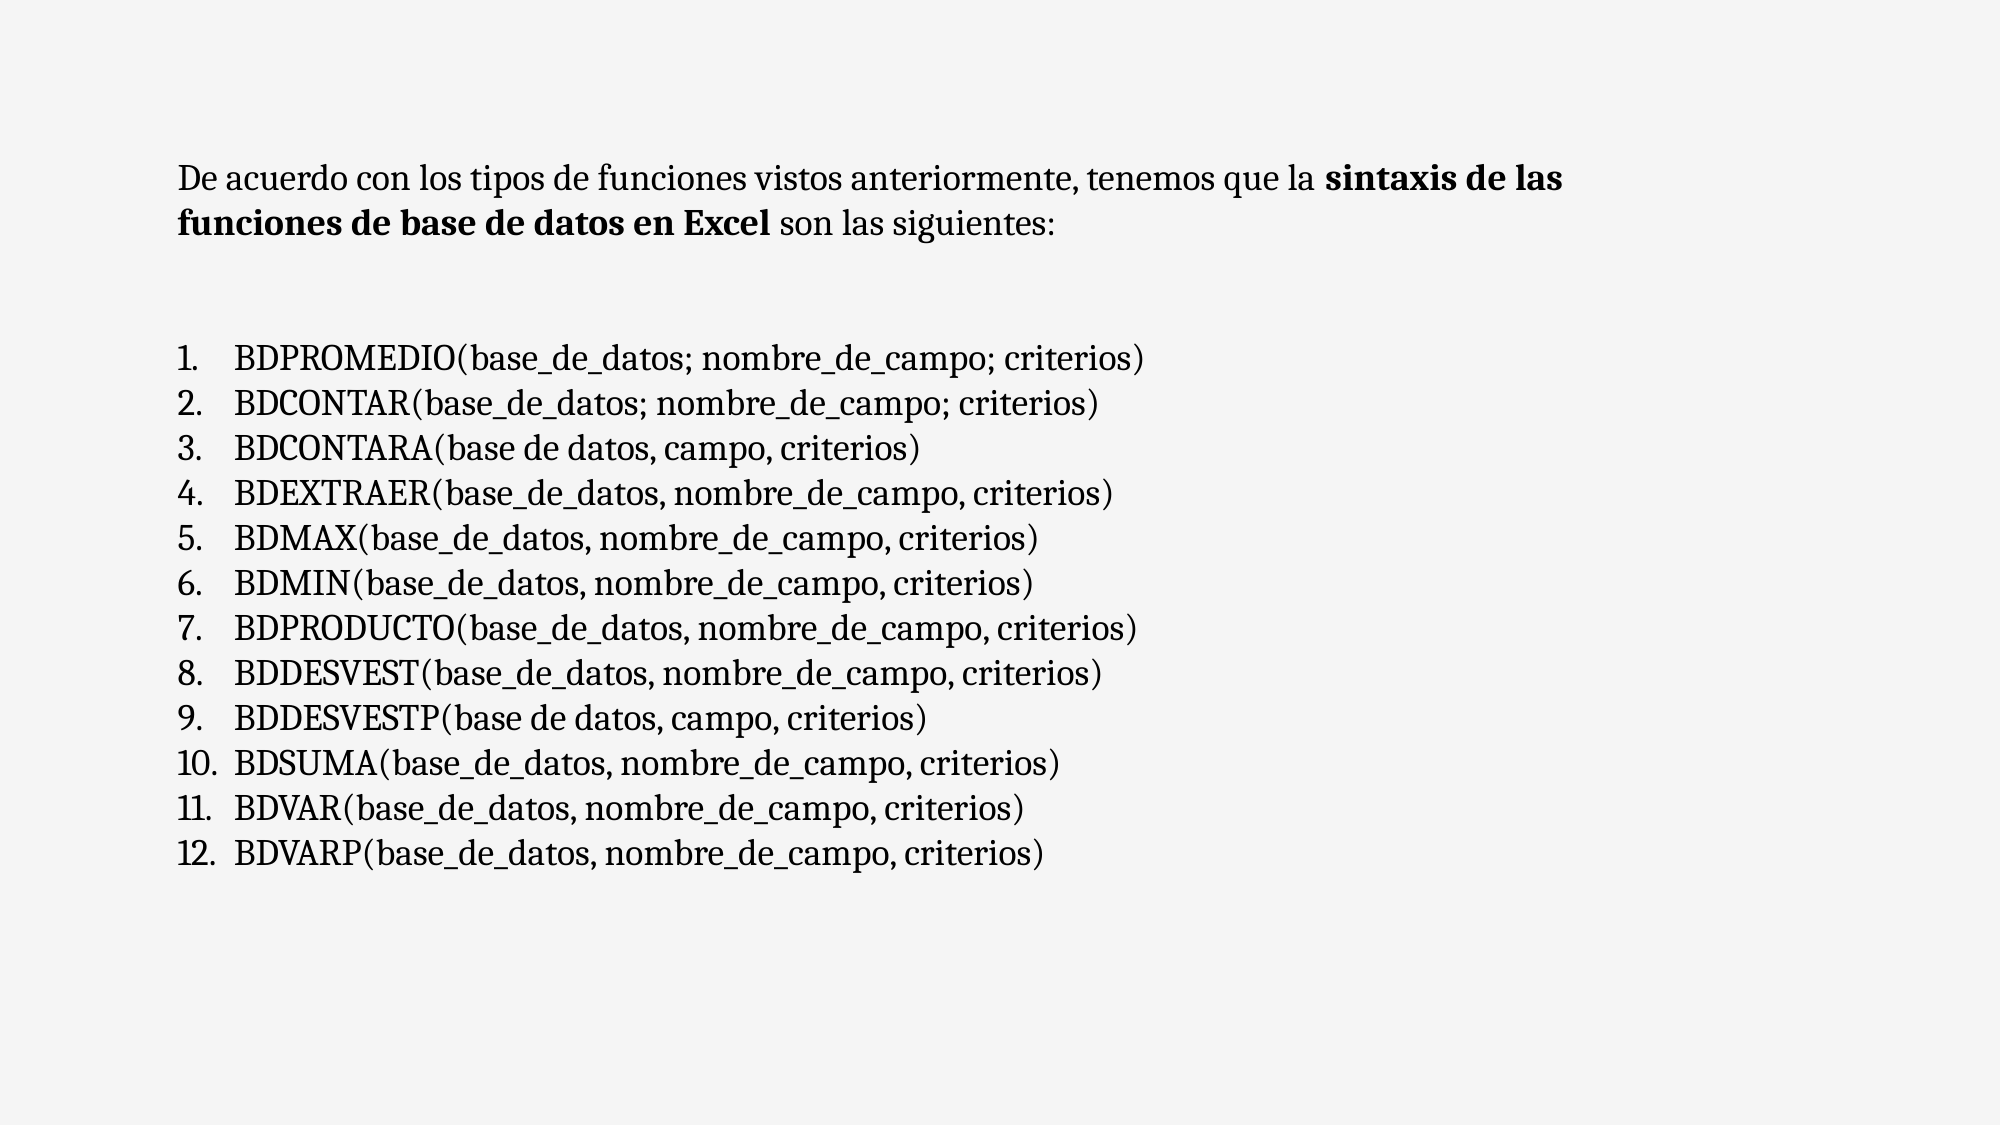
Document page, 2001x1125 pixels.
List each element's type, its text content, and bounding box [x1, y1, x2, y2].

text_box De acuerdo con los tipos de funciones vistos anteriormente, tenemos que la sintaxis de las funciones de base de datos en Excel son las siguientes: BDPROMEDIO(base_de_datos; nombre_de_campo; criterios) BDCONTAR(base_de_datos; nombre_de_campo; criterios) BDCONTARA(base de datos, campo, criterios) BDEXTRAER(base_de_datos, nombre_de_campo, criterios) BDMAX(base_de_datos, nombre_de_campo, criterios) BDMIN(base_de_datos, nombre_de_campo, criterios) BDPRODUCTO(base_de_datos, nombre_de_campo, criterios) BDDESVEST(base_de_datos, nombre_de_campo, criterios) BDDESVESTP(base de datos, campo, criterios) BDSUMA(base_de_datos, nombre_de_campo, criterios) BDVAR(base_de_datos, nombre_de_campo, criterios) BDVARP(base_de_datos, nombre_de_campo, criterios) [162, 145, 1723, 881]
